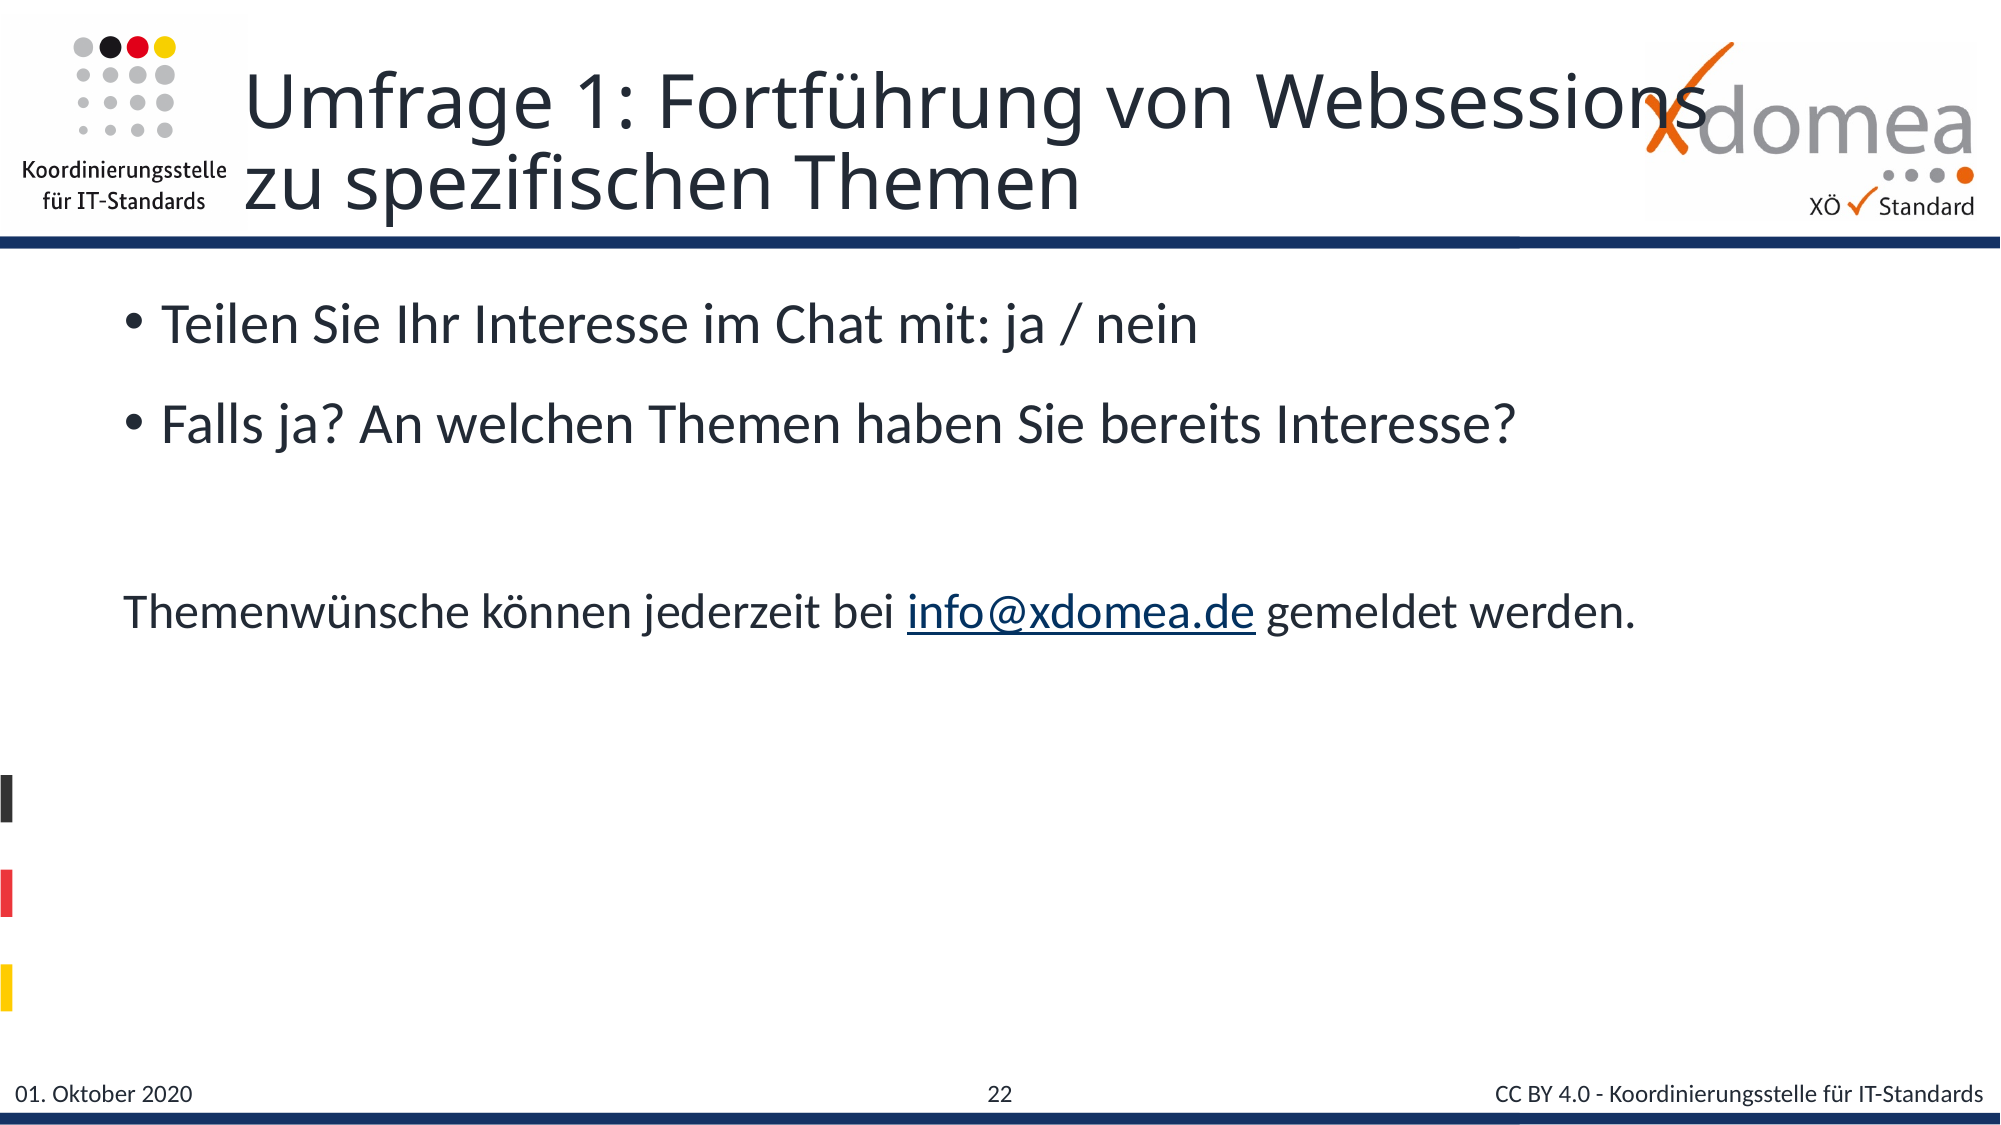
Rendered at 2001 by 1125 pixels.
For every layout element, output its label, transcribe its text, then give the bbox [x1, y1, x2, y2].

slide_number 22 [813, 1062, 1187, 1123]
picture [1790, 42, 1977, 221]
picture [1, 14, 248, 231]
title Umfrage 1: Fortführung von Websessions zu spezifischen Themen [244, 36, 1790, 226]
list Teilen Sie Ihr Interesse im Chat mit: ja / nein Falls ja? An welchen Themen haben Sie bereits Interesse? Themenwünsche können jederzeit bei info@xdomea.de gemeldet werden. [76, 285, 1721, 1010]
footer CC BY 4.0 - Koordinierungsstelle für IT-Standards [1307, 1062, 2000, 1123]
